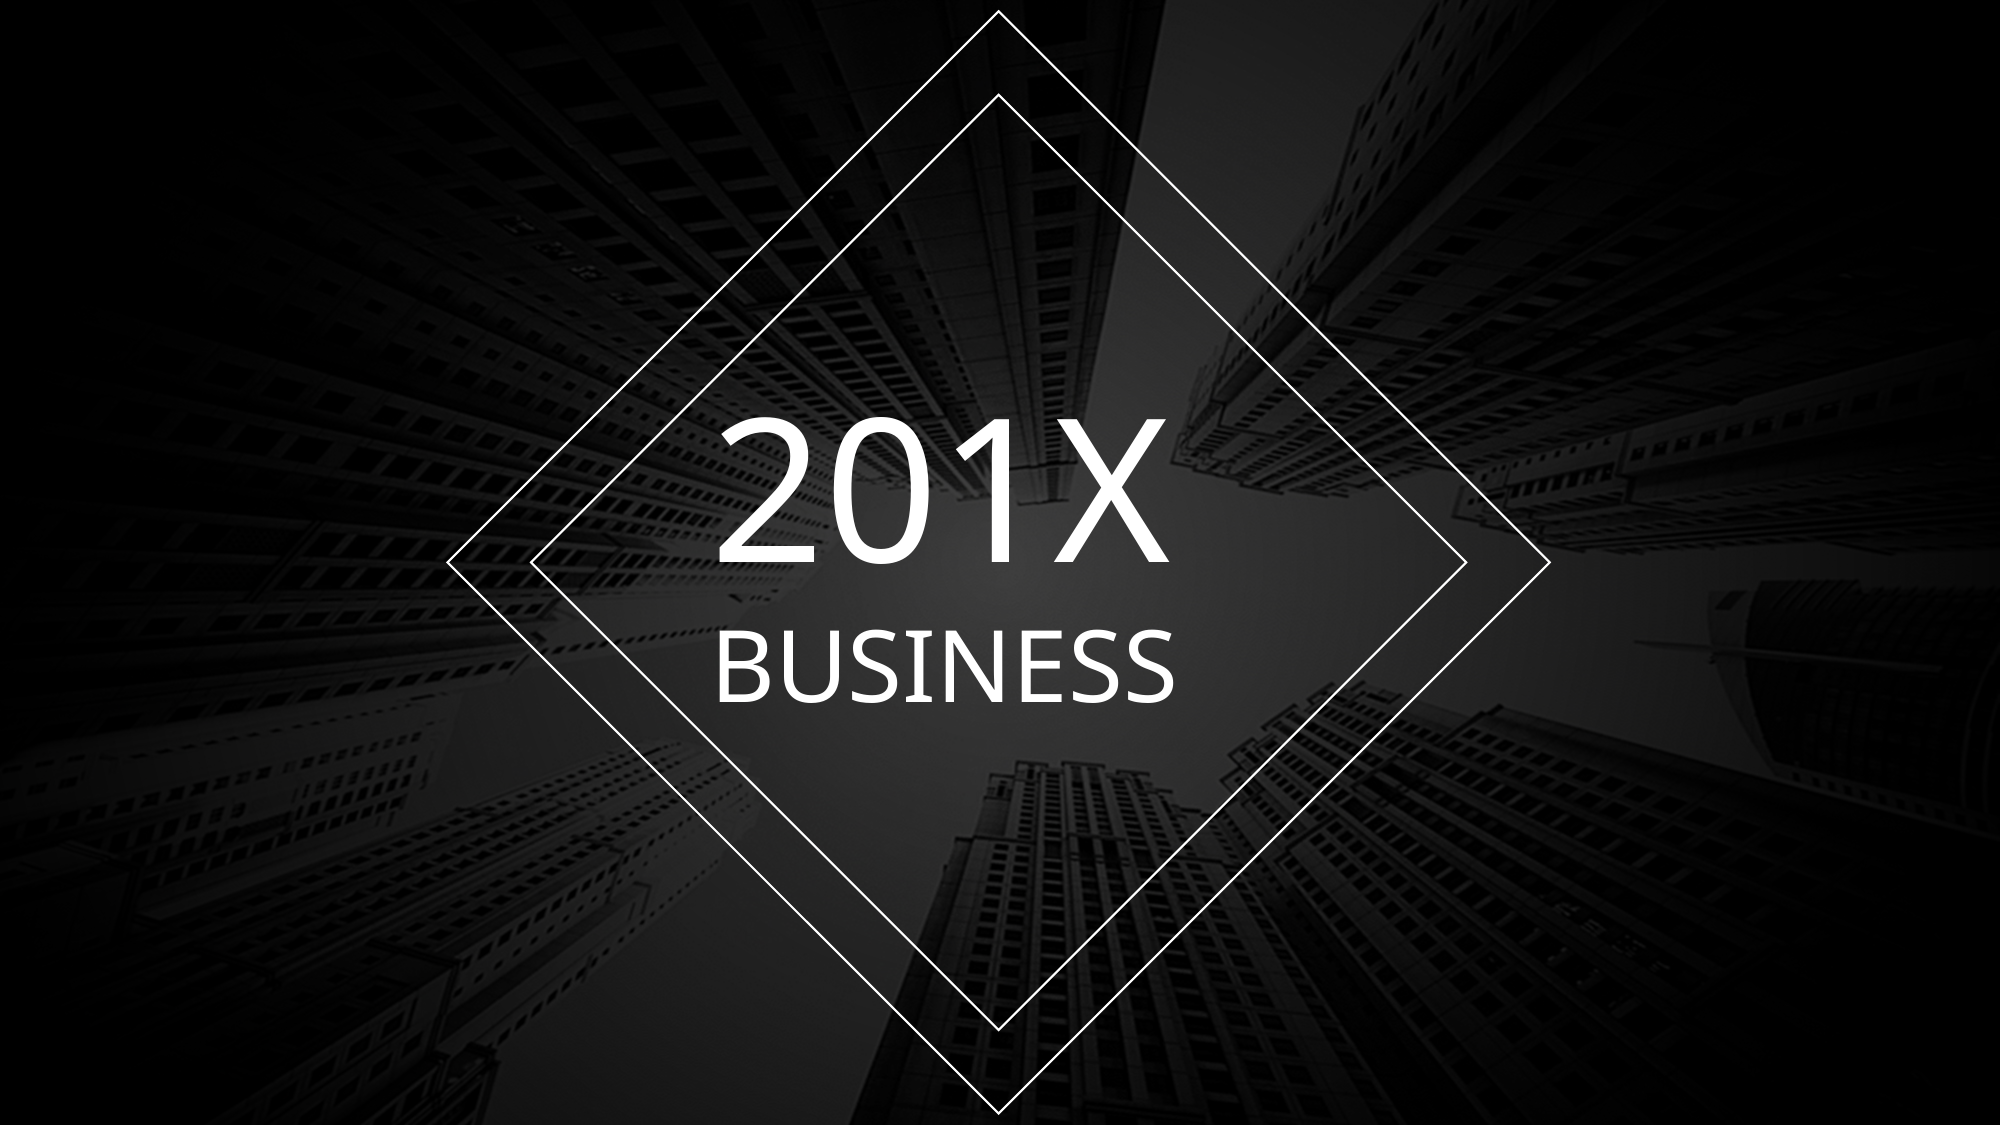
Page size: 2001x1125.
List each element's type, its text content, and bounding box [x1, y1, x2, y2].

text_box [737, 93, 1260, 354]
text_box [445, 9, 1552, 1116]
text_box [697, 730, 1301, 1032]
text_box [529, 396, 695, 728]
text_box [1302, 396, 1468, 729]
text_box 201X BUSINESS [695, 354, 1302, 730]
